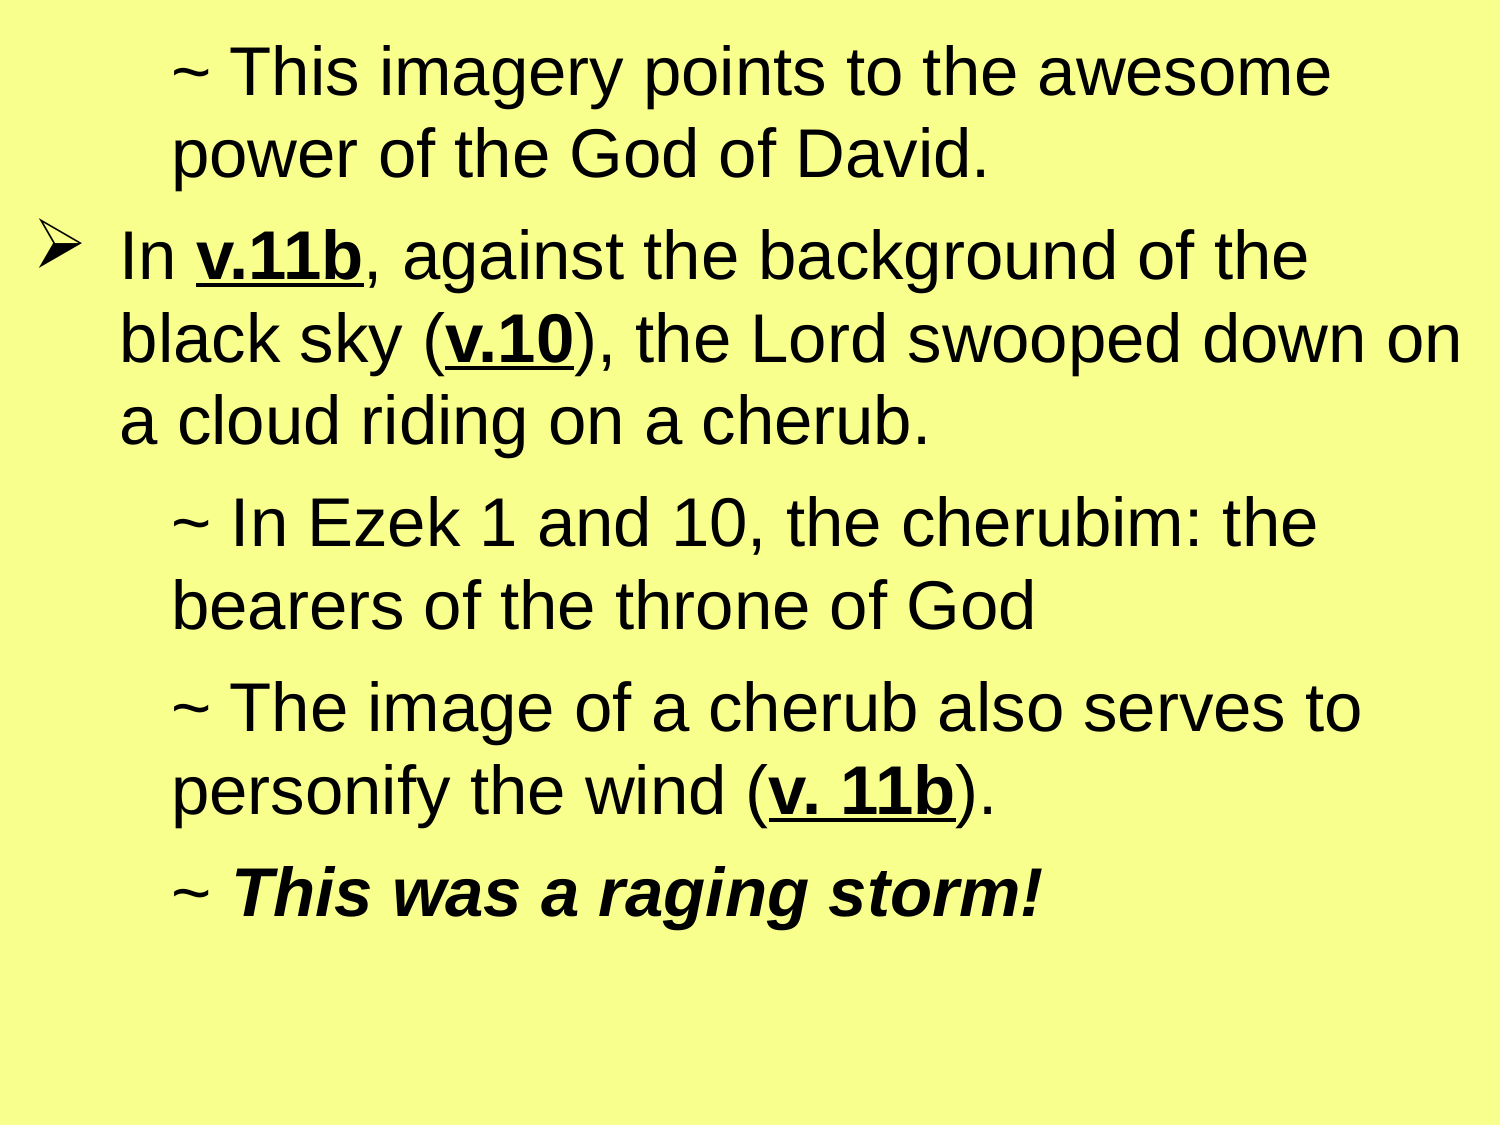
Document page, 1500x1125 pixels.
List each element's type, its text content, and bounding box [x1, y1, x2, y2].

subtitle ~ This imagery points to the awesome power of the God of David. In v.11b, against the background of the black sky (v.10), the Lord swooped down on a cloud riding on a cherub. ~ In Ezek 1 and 10, the cherubim: the bearers of the throne of God ~ The image of a cherub also serves to personify the wind (v. 11b). ~ This was a raging storm! [18, 18, 1482, 1108]
